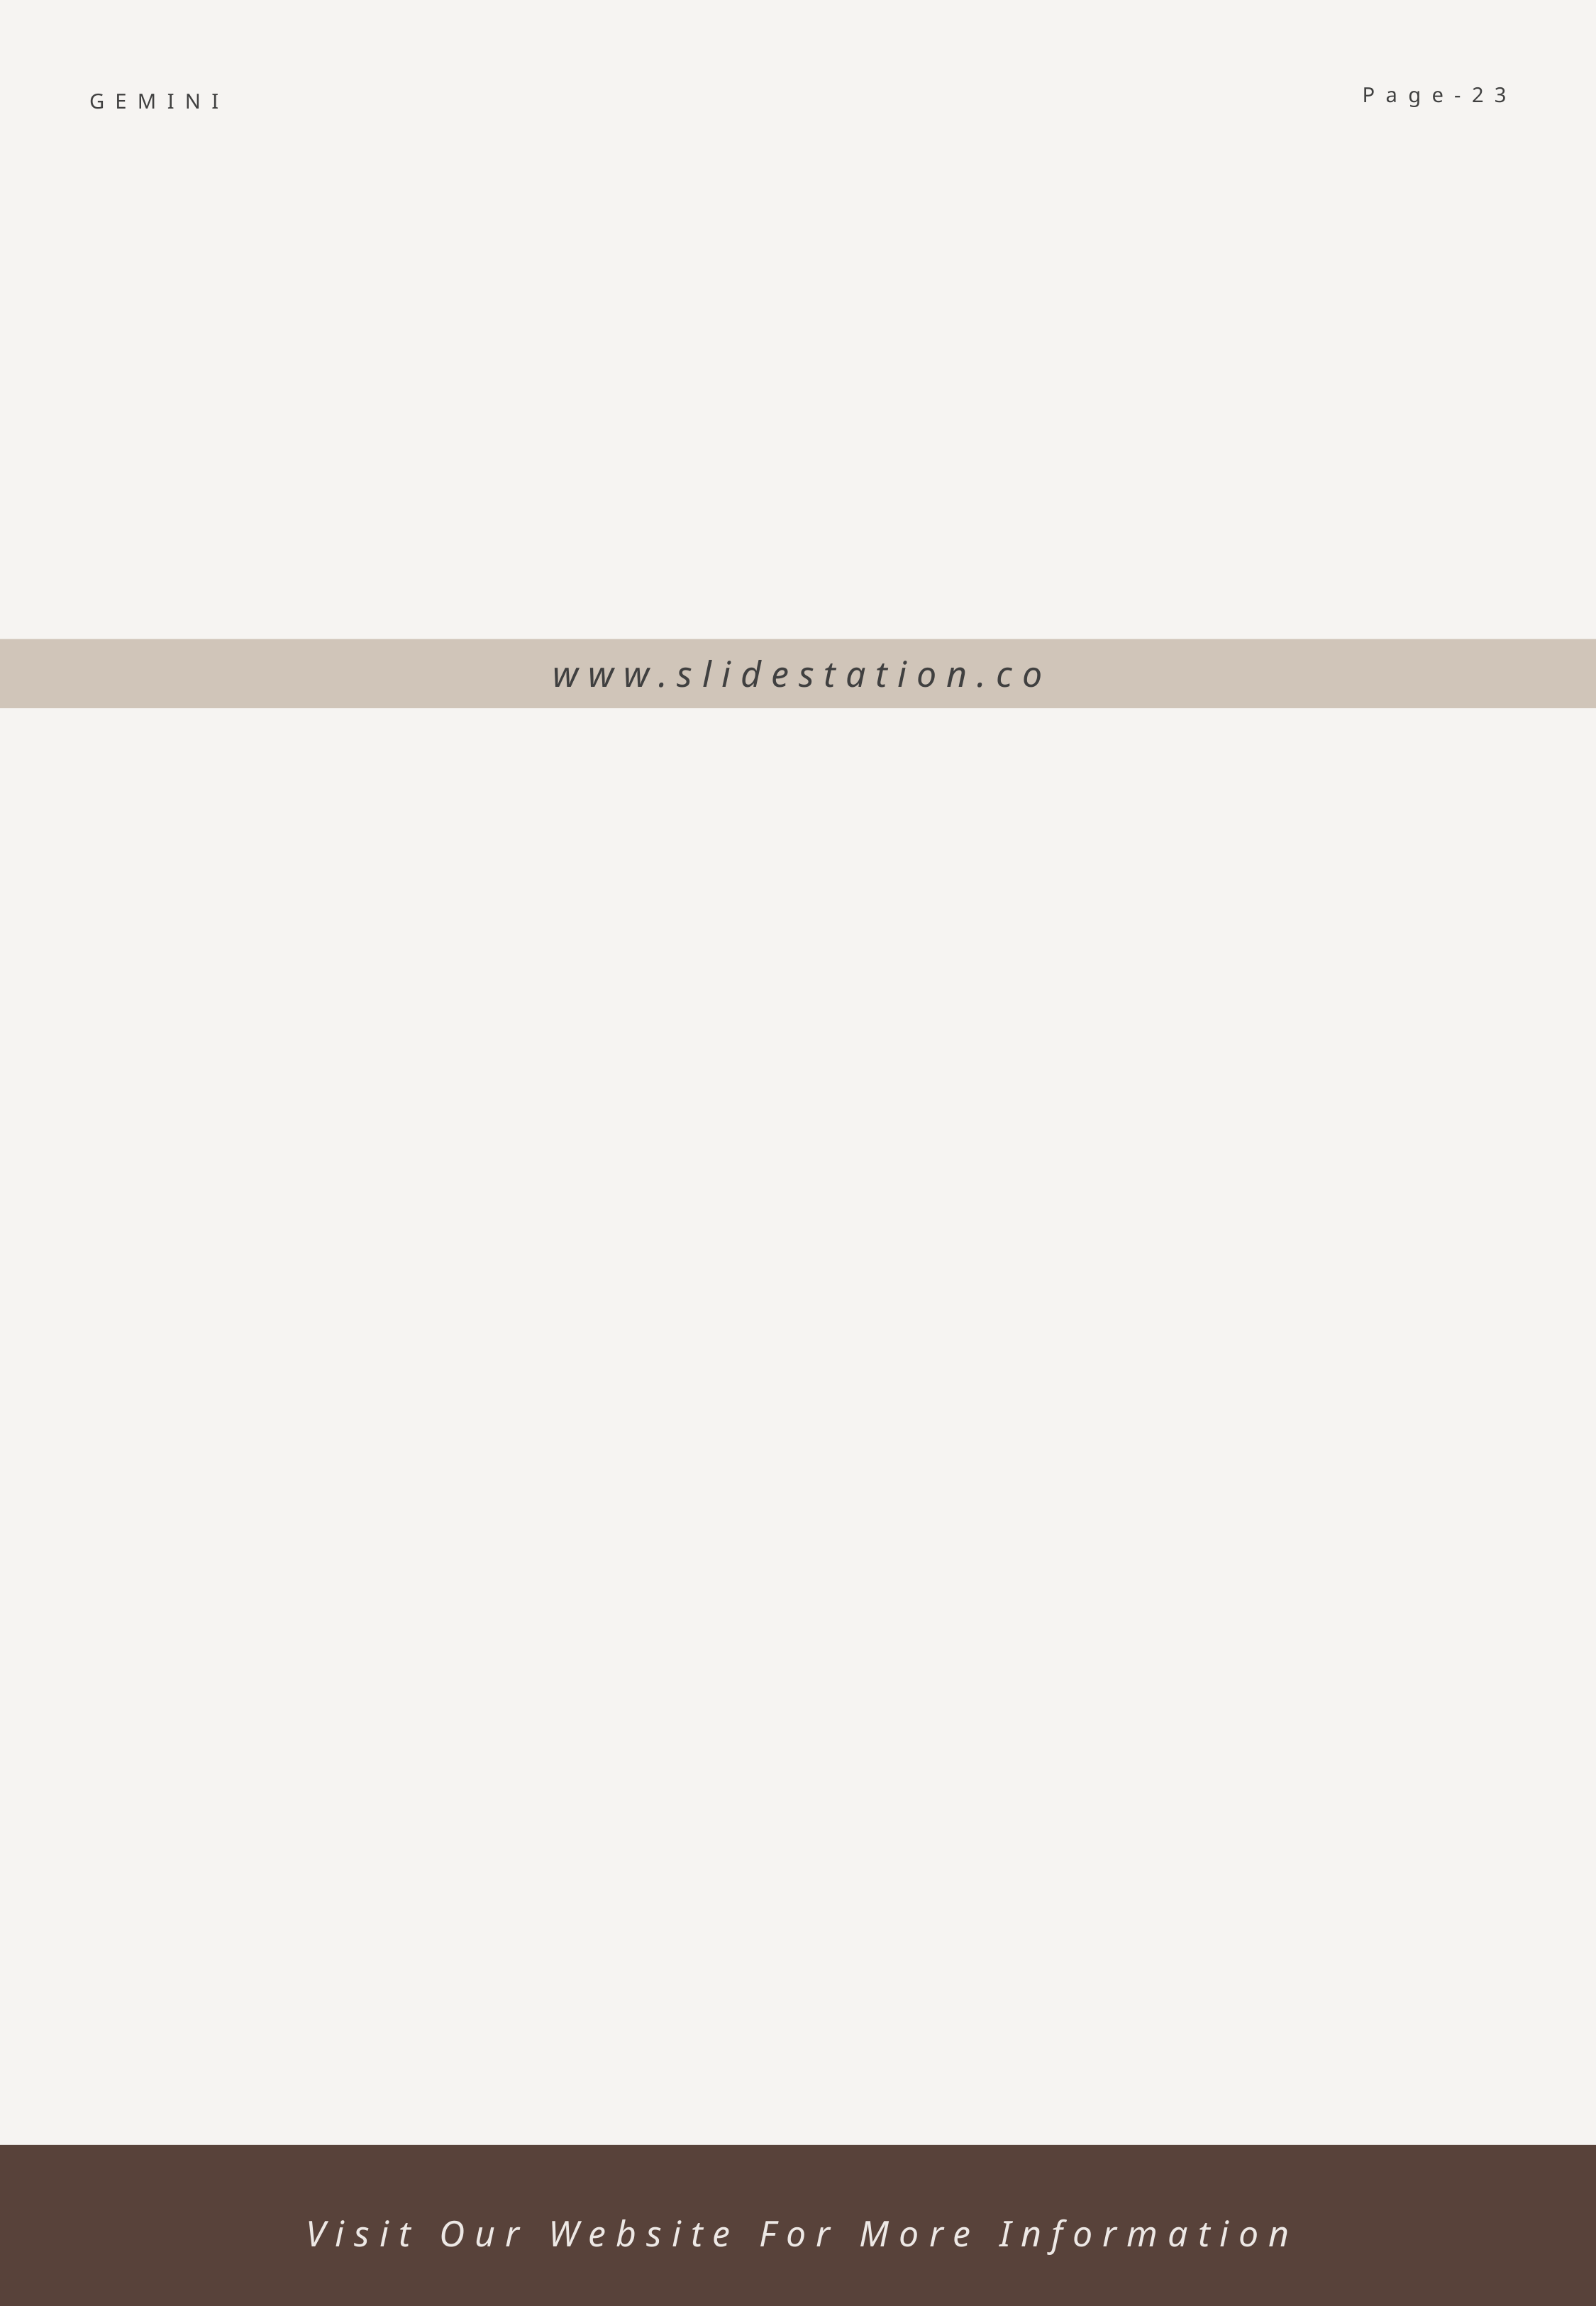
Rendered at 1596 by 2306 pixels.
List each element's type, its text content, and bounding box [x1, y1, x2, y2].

text_box www.slidestation.co [379, 646, 1217, 700]
text_box [0, 639, 1596, 708]
text_box Page-23 [1158, 76, 1517, 116]
picture [0, 708, 1596, 2145]
text_box [0, 2145, 1596, 2306]
text_box Visit Our Website For More Information [179, 2206, 1417, 2260]
text_box GEMINI [79, 82, 264, 118]
